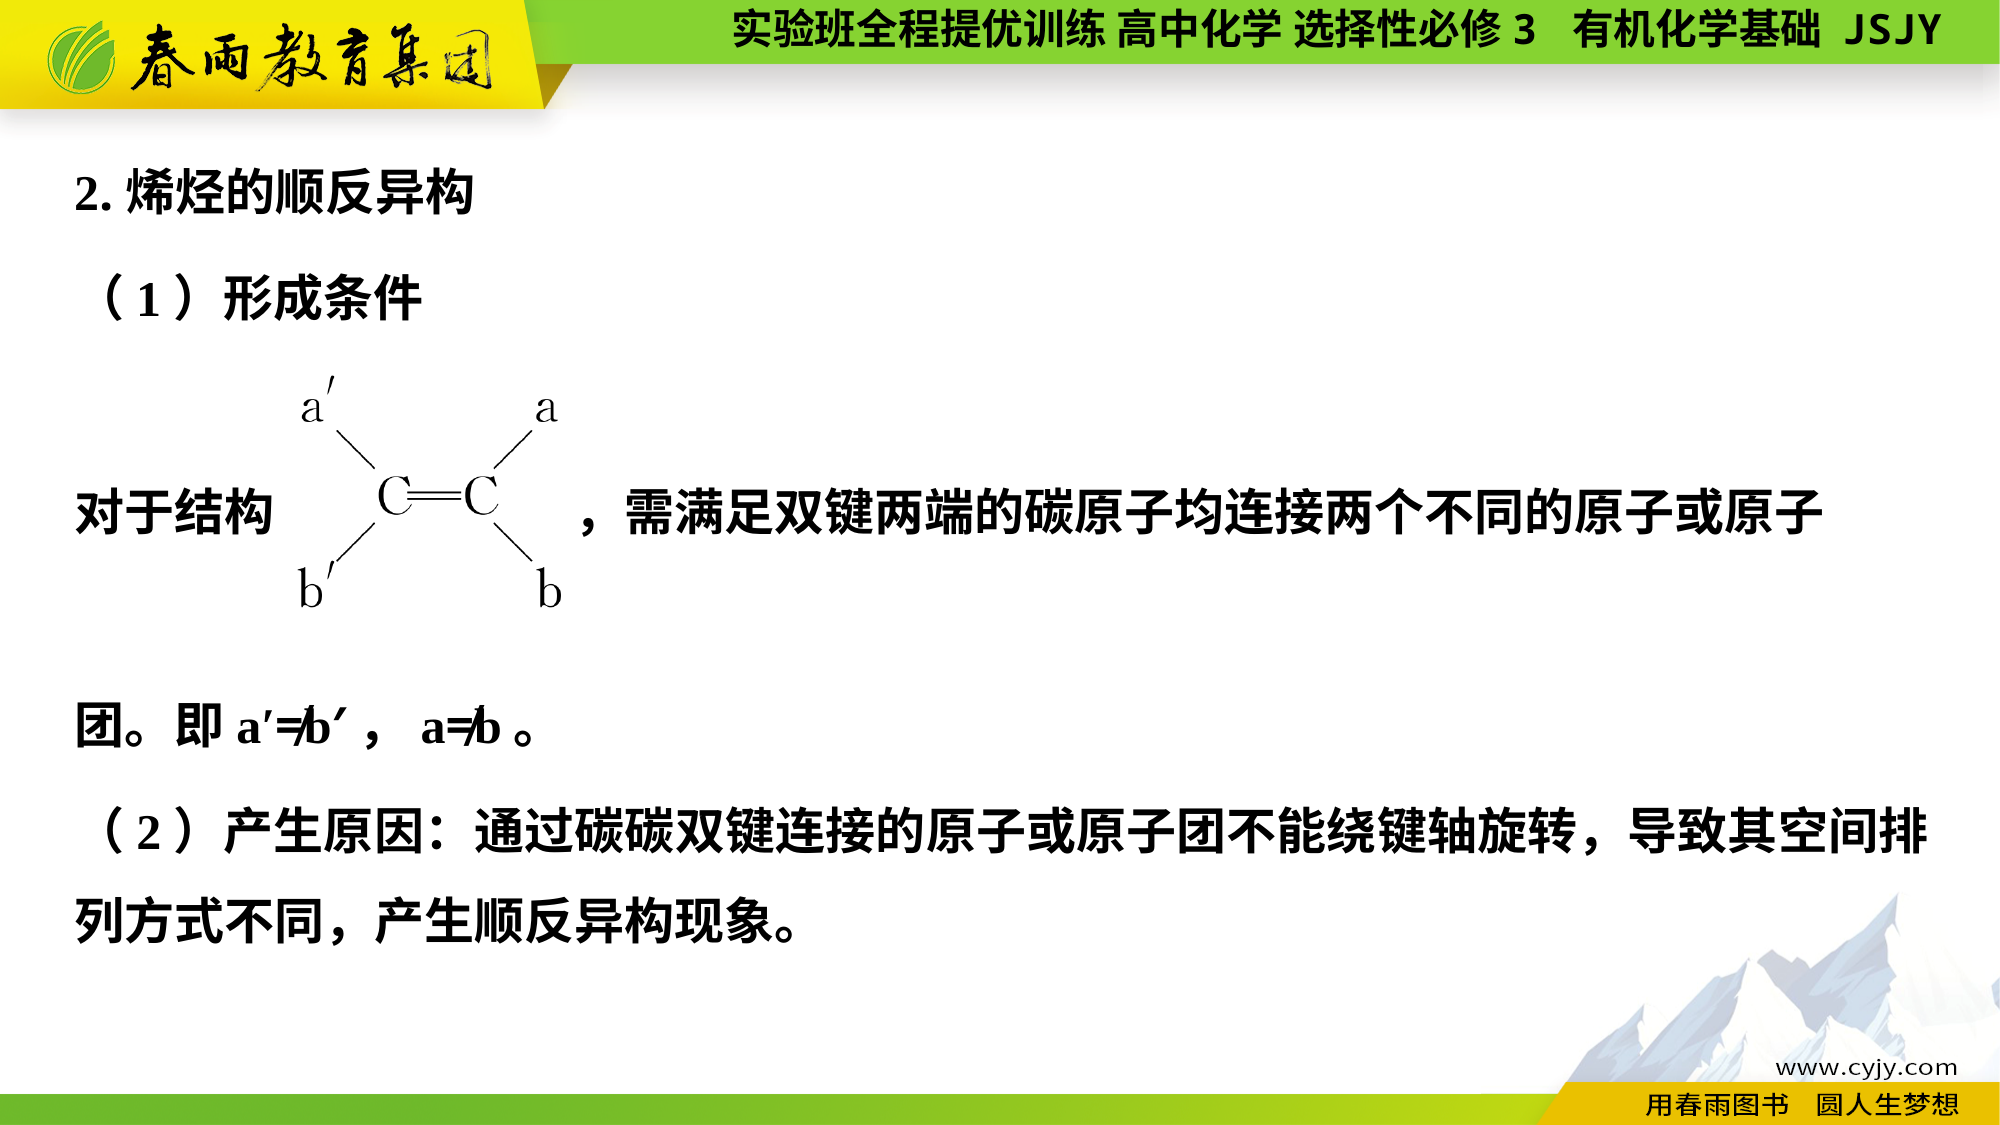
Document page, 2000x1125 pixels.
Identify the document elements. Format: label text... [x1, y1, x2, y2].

list 2.烯烃的顺反异构 （1）形成条件 对于结构 ，需满足双键两端的碳原子均连接两个不同的原子或原子 团。即a′≠b′，a≠b。 （2）产生原因：通过碳碳双键连接的原子或原子团不能绕键轴旋转，导致其空间排列方式不同，产生顺反异构现象。 [59, 122, 1944, 966]
picture [0, 0, 2000, 1125]
